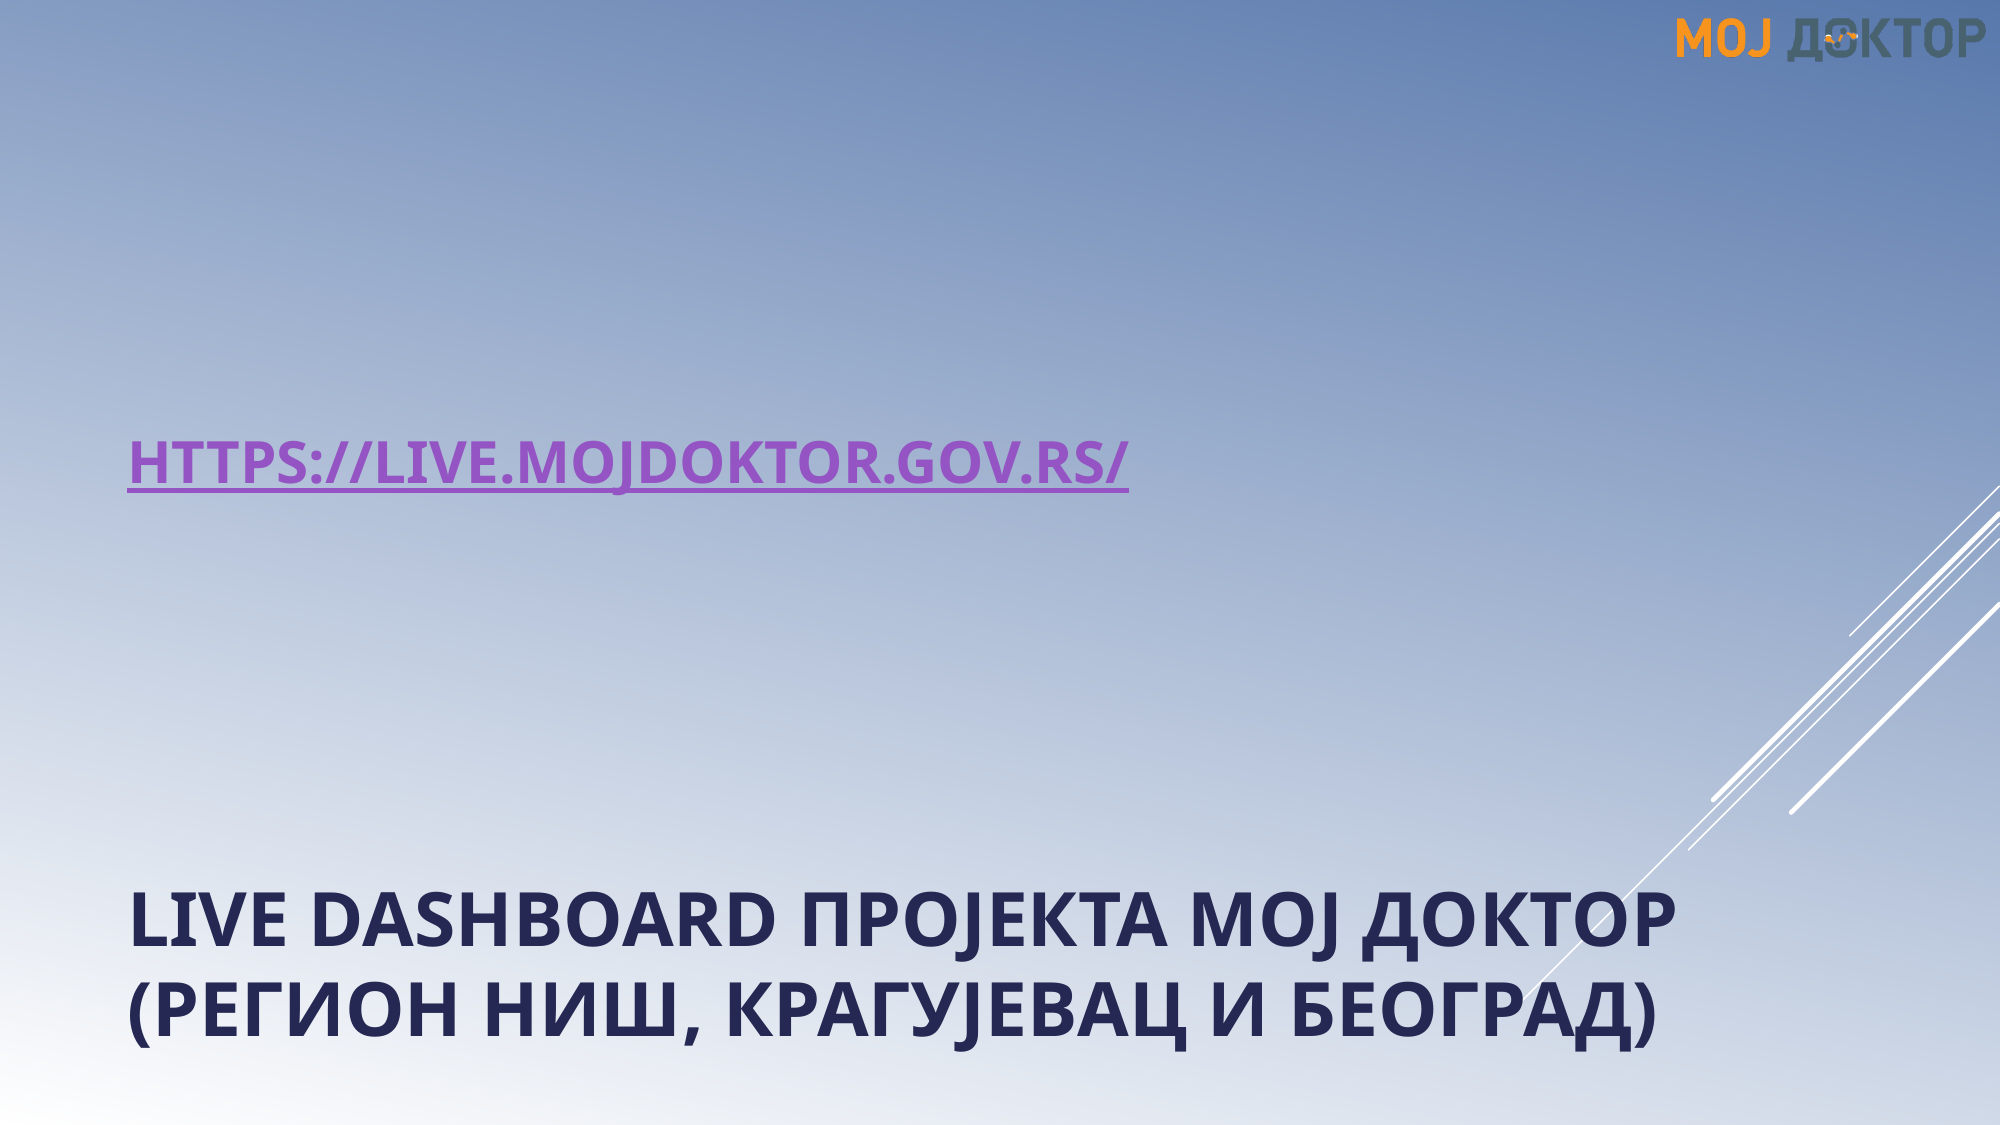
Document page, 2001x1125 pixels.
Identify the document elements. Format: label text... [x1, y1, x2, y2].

list LIVE DASHBOARD ПРОЈЕКТА МОЈ Доктор (регион Ниш, крагујевац и београд) [112, 881, 1809, 1059]
picture [1656, 0, 2000, 78]
title https://live.mojdoktor.gov.rs/ [112, 240, 1763, 691]
